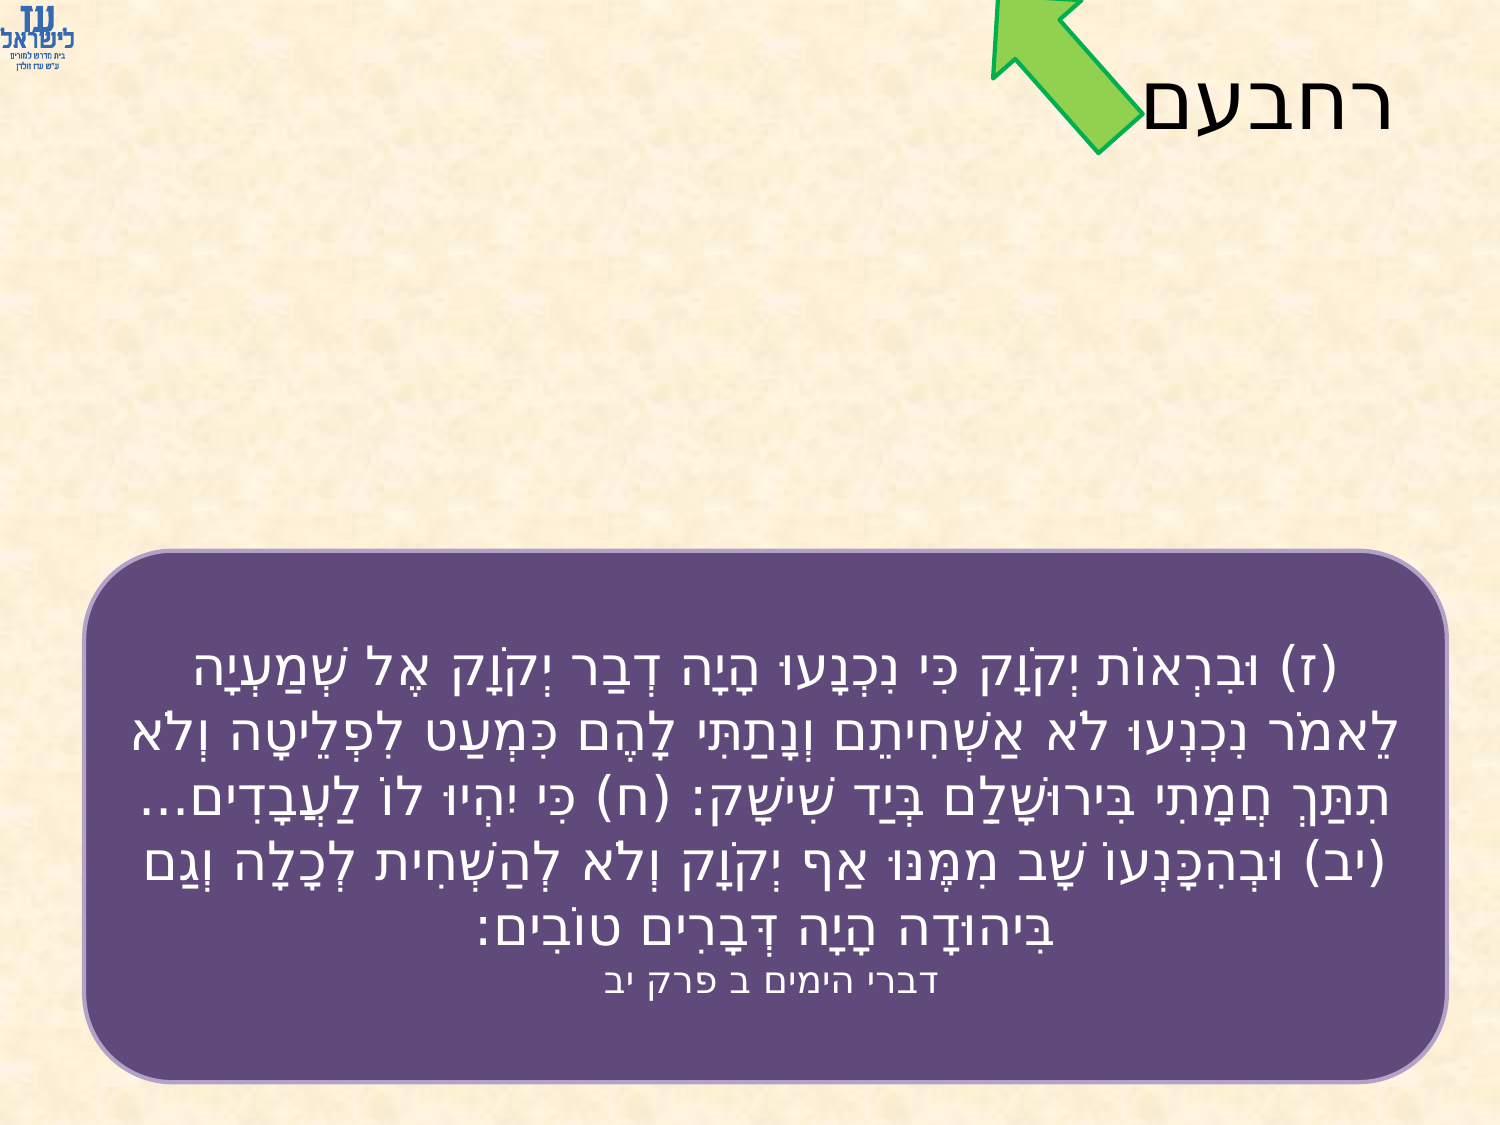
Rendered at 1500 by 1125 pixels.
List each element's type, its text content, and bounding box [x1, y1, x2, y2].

text_box [990, 0, 1124, 156]
text_box (ז) וּבִרְאוֹת יְקֹוָק כִּי נִכְנָעוּ הָיָה דְבַר יְקֹוָק אֶל שְׁמַעְיָה לֵאמֹר נִכְנְעוּ לֹא אַשְׁחִיתֵם וְנָתַתִּי לָהֶם כִּמְעַט לִפְלֵיטָה וְלֹא תִתַּךְ חֲמָתִי בִּירוּשָׁלִַם בְּיַד שִׁישָׁק: (ח) כִּי יִהְיוּ לוֹ לַעֲבָדִים... (יב) וּבְהִכָּנְעוֹ שָׁב מִמֶּנּוּ אַף יְקֹוָק וְלֹא לְהַשְׁחִית לְכָלָה וְגַם בִּיהוּדָה הָיָה דְּבָרִים טוֹבִים: דברי הימים ב פרק יב [81, 548, 1450, 1085]
picture [0, 0, 1500, 1125]
text_box רחבעם [1124, 39, 1412, 154]
